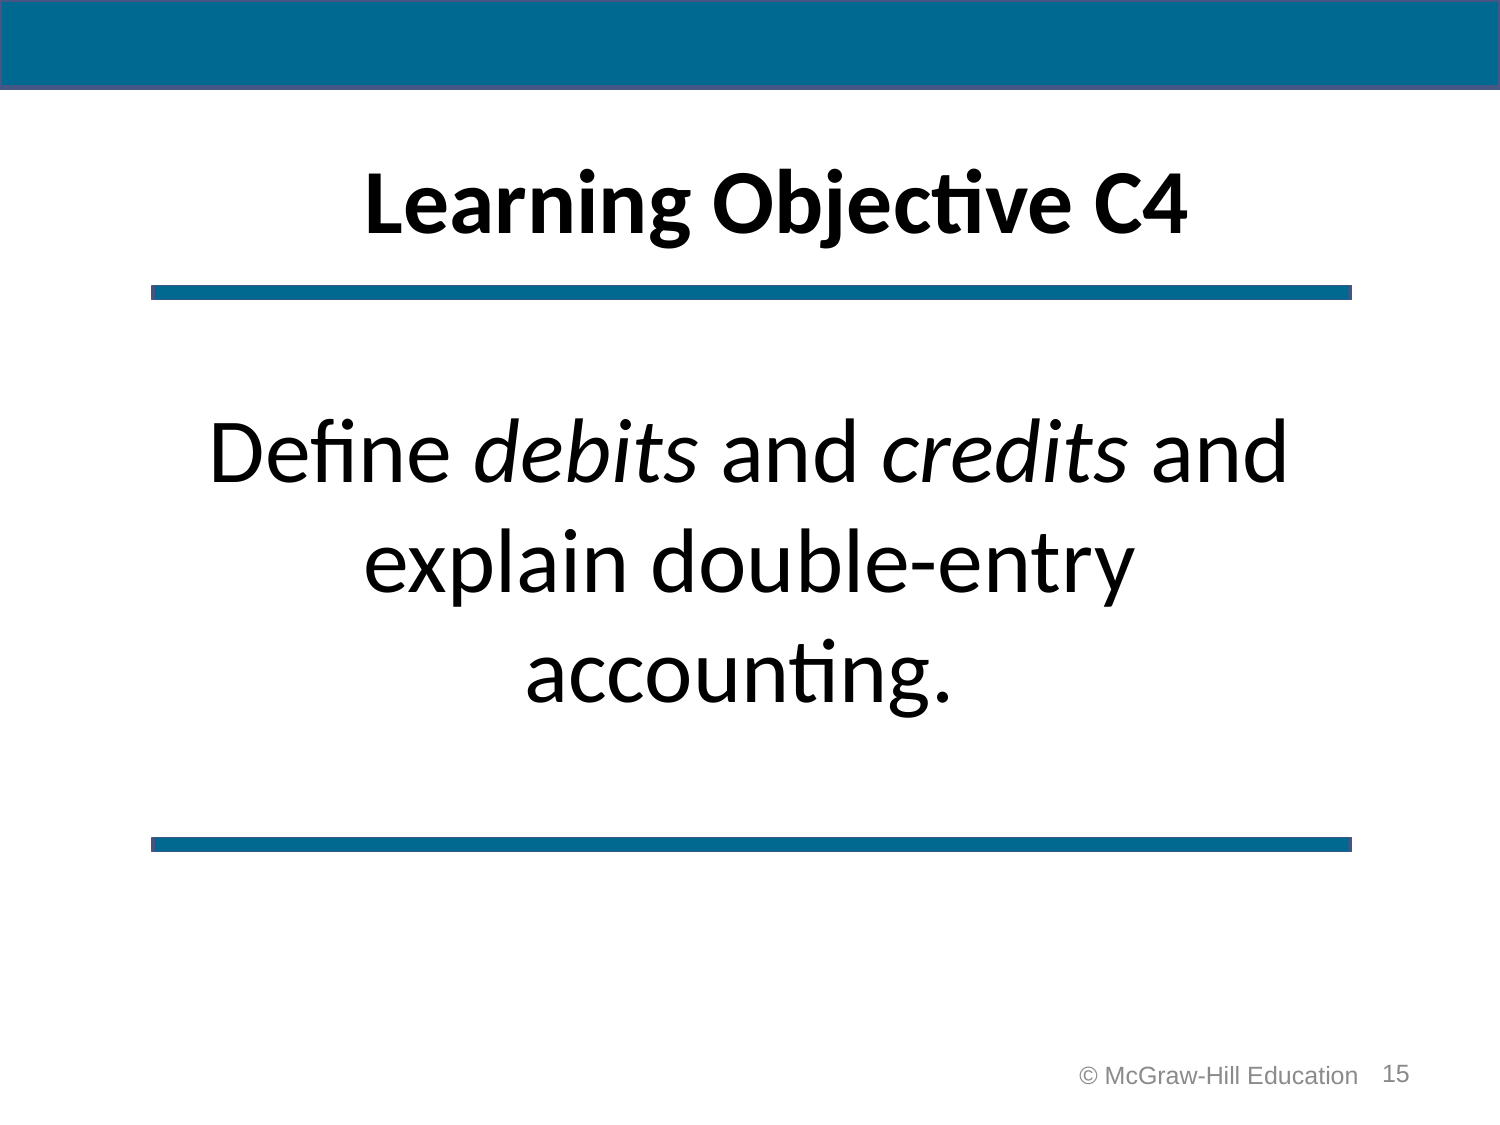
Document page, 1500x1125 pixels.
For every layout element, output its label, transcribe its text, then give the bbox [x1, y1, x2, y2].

picture [151, 837, 1352, 853]
slide_number 15 [1074, 1042, 1425, 1103]
text_box [0, 0, 1500, 88]
title Define debits and credits and explain double-entry accounting. [150, 308, 1350, 813]
picture [151, 285, 1352, 301]
text_box © McGraw-Hill Education [1057, 1052, 1413, 1090]
text_box Learning Objective C4 [350, 134, 1213, 260]
